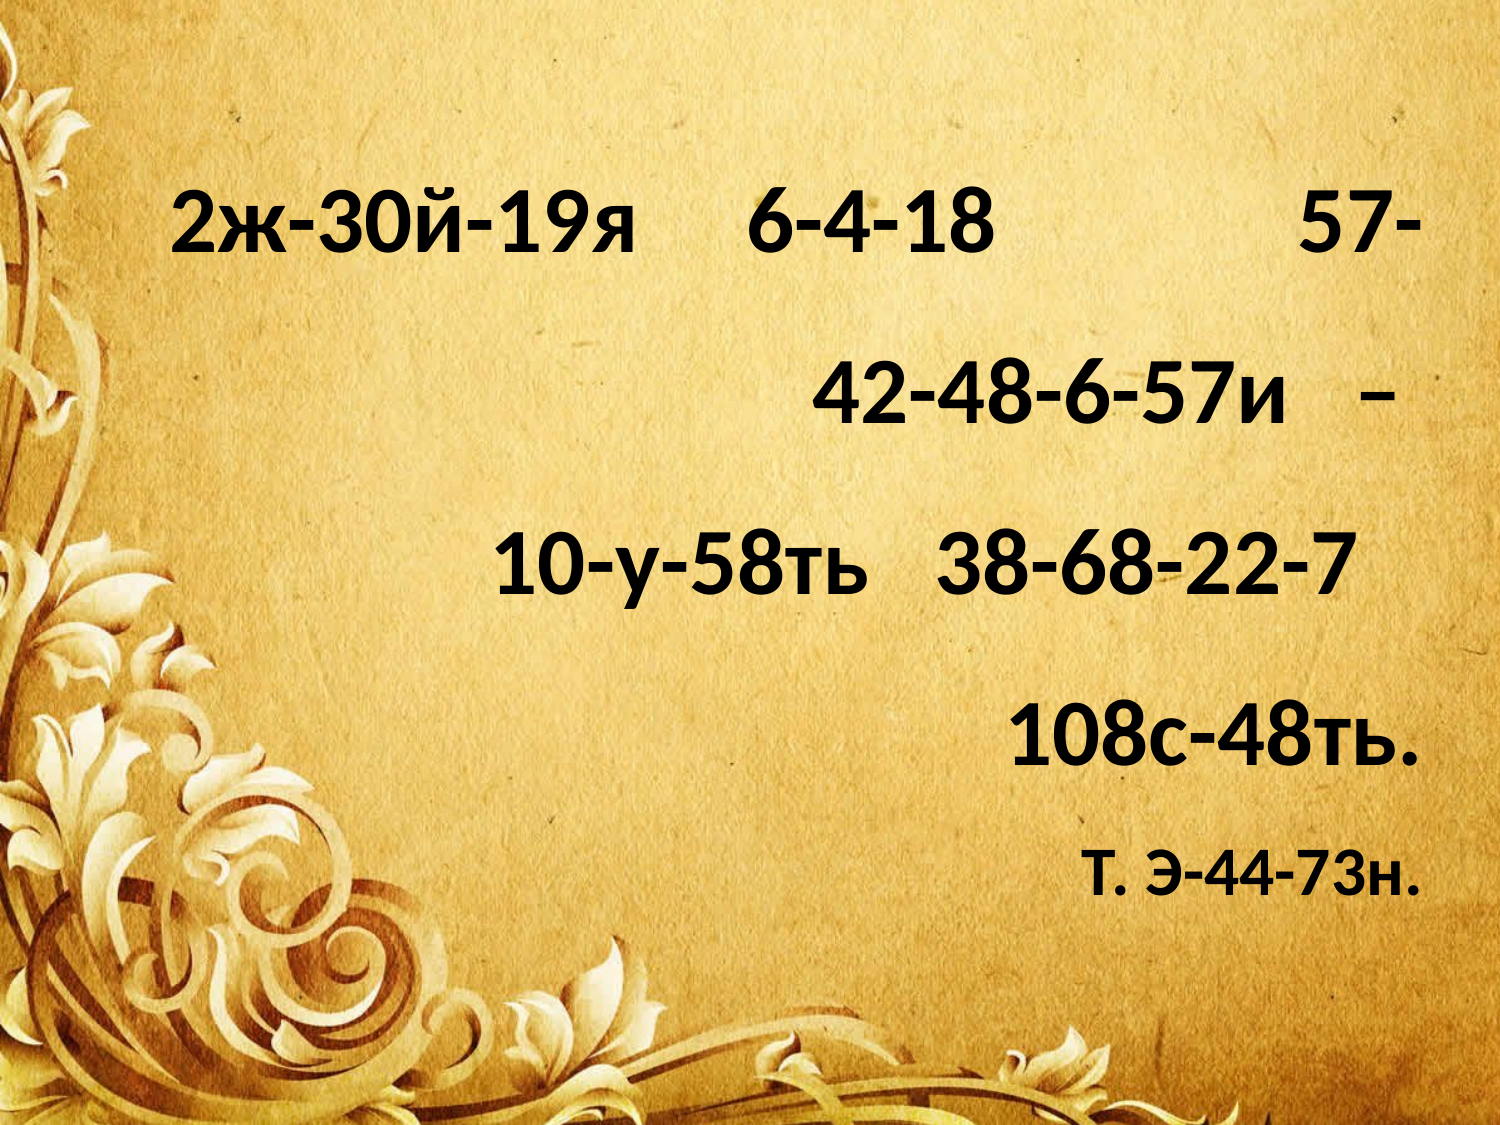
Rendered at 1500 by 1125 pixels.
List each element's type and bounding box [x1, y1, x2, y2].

list [0, 0, 1500, 1125]
